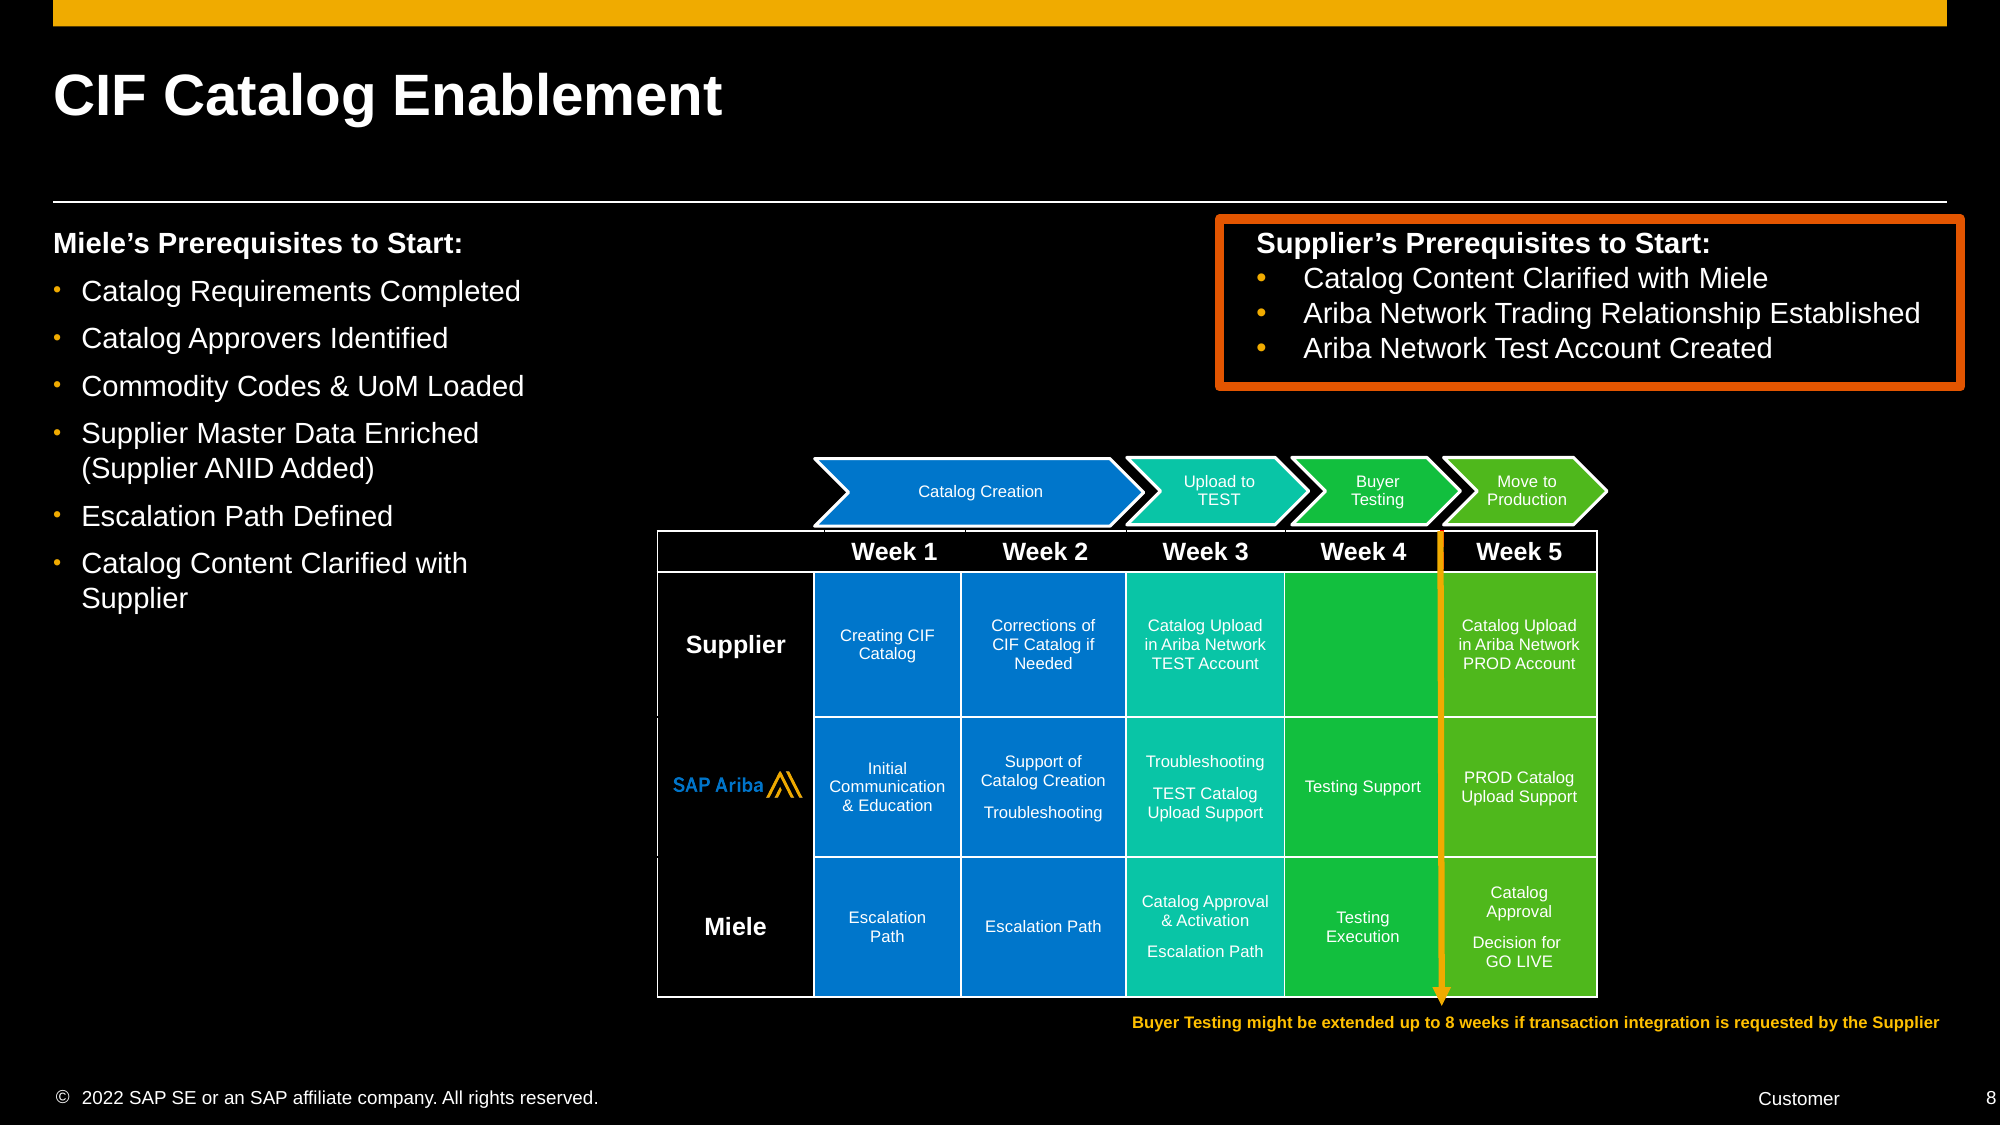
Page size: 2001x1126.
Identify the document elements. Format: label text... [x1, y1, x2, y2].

table_cell Support of Catalog Creation Troubleshooting [962, 718, 1125, 856]
table_header Catalog Upload in Ariba Network PROD Account [1447, 574, 1596, 716]
table_header Creating CIF Catalog [815, 574, 960, 716]
table_cell Initial Communication & Education [815, 718, 960, 856]
table_cell Testing Support [1285, 718, 1434, 856]
text_box [1218, 217, 1962, 388]
table_header [658, 532, 810, 571]
table_header Catalog Upload in Ariba Network TEST Account [1127, 574, 1284, 716]
table_cell Catalog Approval & Activation Escalation Path [1127, 858, 1284, 996]
table_cell Escalation Path [962, 858, 1125, 996]
table_cell Troubleshooting TEST Catalog Upload Support [1127, 718, 1284, 856]
table_cell Testing Execution [1285, 858, 1434, 996]
list Miele’s Prerequisites to Start: Catalog Requirements Completed Catalog Approvers Identified Commodity Codes & UoM Loaded Supplier Master Data Enriched (Supplier ANID Added) Escalation Path Defined Catalog Content Clarified with Supplier [53, 224, 564, 863]
text_box Buyer Testing might be extended up to 8 weeks if transaction integration is requested by the Supplier [1116, 1004, 1962, 1040]
table_cell Escalation Path [815, 858, 960, 996]
table_cell Catalog Approval Decision for GO LIVE [1447, 858, 1596, 996]
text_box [814, 418, 1608, 564]
table_cell Ariba [658, 718, 813, 856]
table_cell PROD Catalog Upload Support [1447, 718, 1596, 856]
title CIF Catalog Enablement [53, 60, 1947, 185]
table_cell Miele [658, 858, 813, 996]
table_header Supplier [658, 573, 813, 716]
table_header [1285, 574, 1434, 716]
table_header Corrections of CIF Catalog if Needed [962, 574, 1125, 716]
picture [673, 771, 804, 798]
